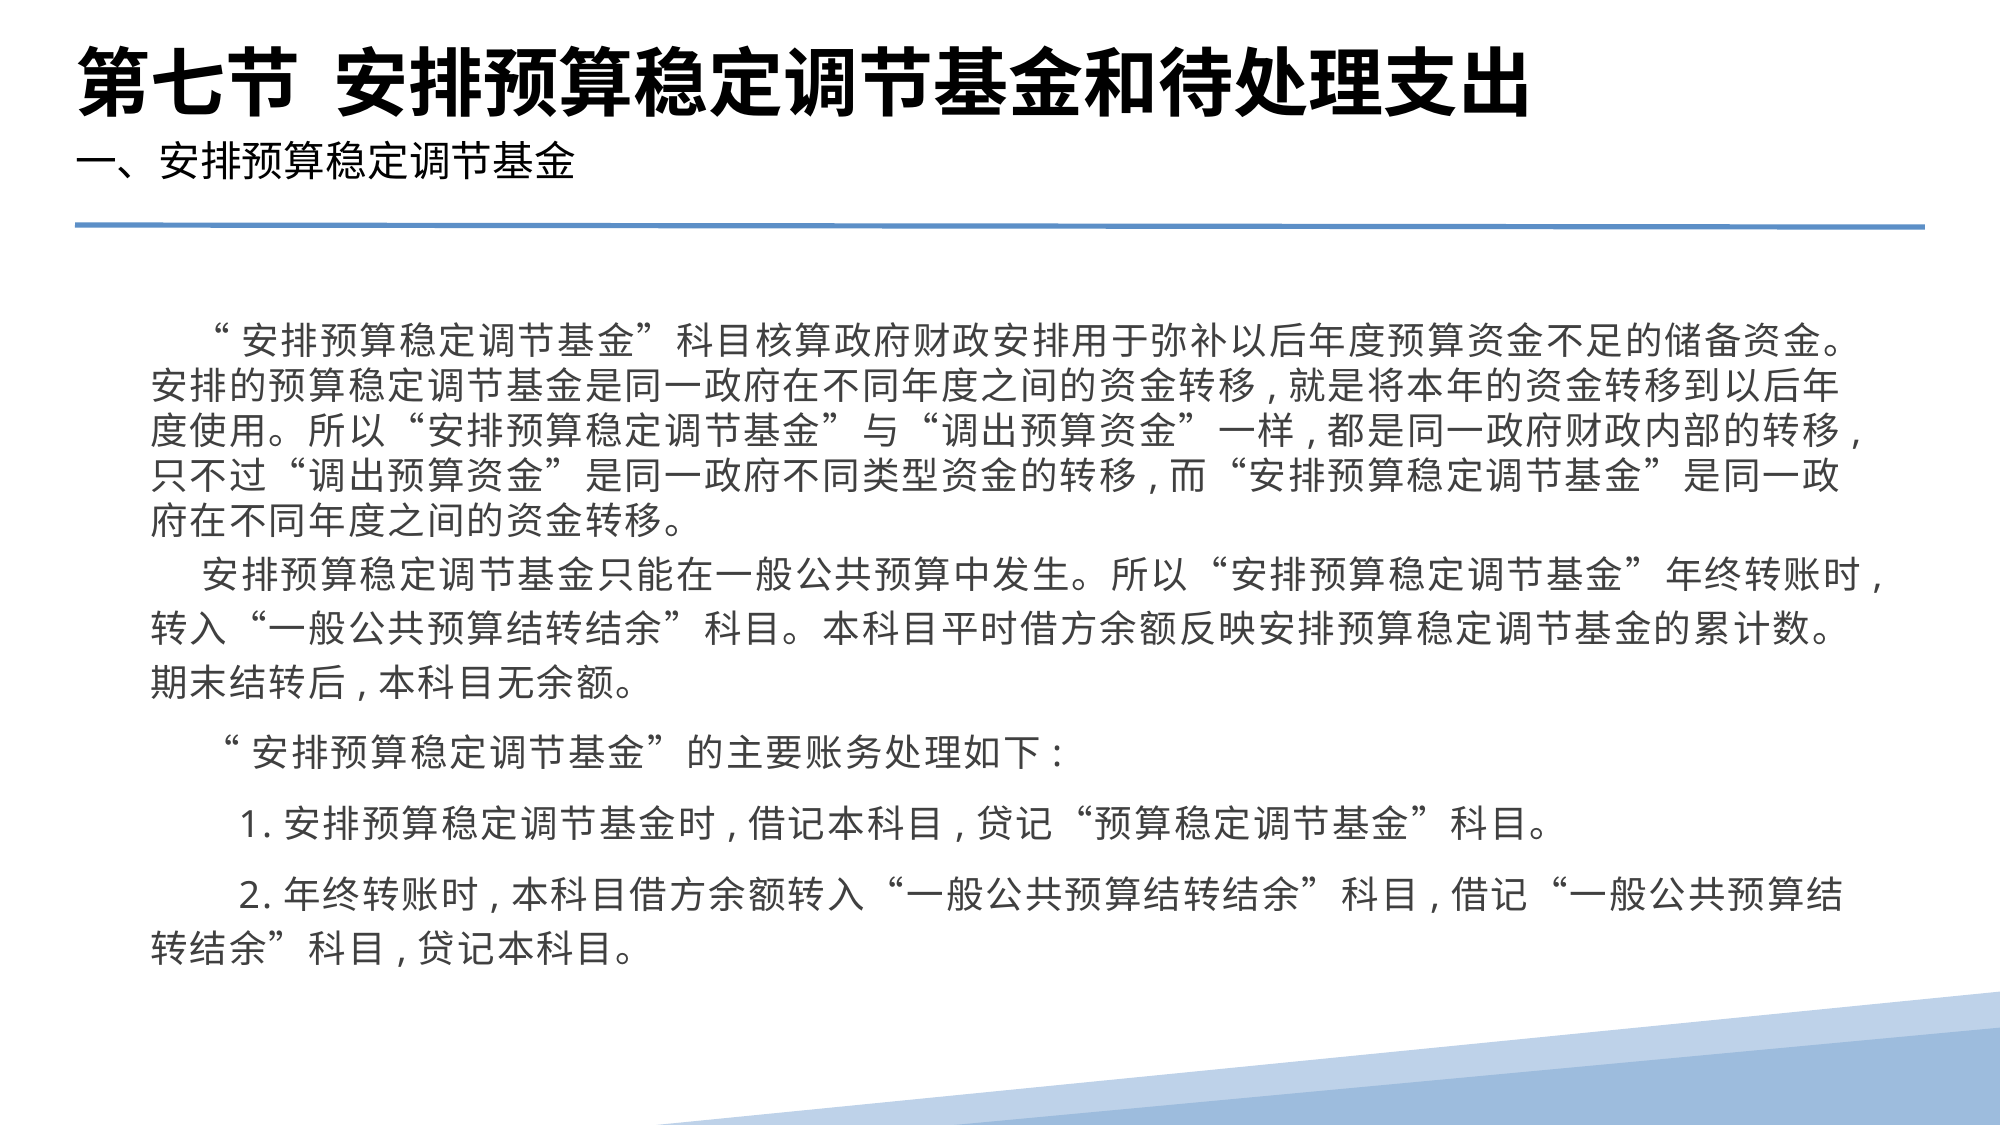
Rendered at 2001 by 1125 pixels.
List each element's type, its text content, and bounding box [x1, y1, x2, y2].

text_box 一、安排预算稳定调节基金 [75, 124, 1925, 200]
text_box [656, 991, 2000, 1125]
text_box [74, 224, 1925, 228]
text_box 第七节 安排预算稳定调节基金和待处理支出 [75, 24, 1925, 124]
text_box “安排预算稳定调节基金”科目核算政府财政安排用于弥补以后年度预算资金不足的储备资金。安排的预算稳定调节基金是同一政府在不同年度之间的资金转移,就是将本年的资金转移到以后年度使用。所以“安排预算稳定调节基金”与“调出预算资金”一样,都是同一政府财政内部的转移,只不过“调出预算资金”是同一政府不同类型资金的转移,而“安排预算稳定调节基金”是同一政府在不同年度之间的资金转移。 安排预算稳定调节基金只能在一般公共预算中发生。所以“安排预算稳定调节基金”年终转账时,转入“一般公共预算结转结余”科目。本科目平时借方余额反映安排预算稳定调节基金的累计数。期末结转后,本科目无余额。 “安排预算稳定调节基金”的主要账务处理如下: 1.安排预算稳定调节基金时,借记本科目,贷记“预算稳定调节基金”科目。 2.年终转账时,本科目借方余额转入“一般公共预算结转结余”科目,借记“一般公共预算结转结余”科目,贷记本科目。 [140, 254, 1883, 1033]
